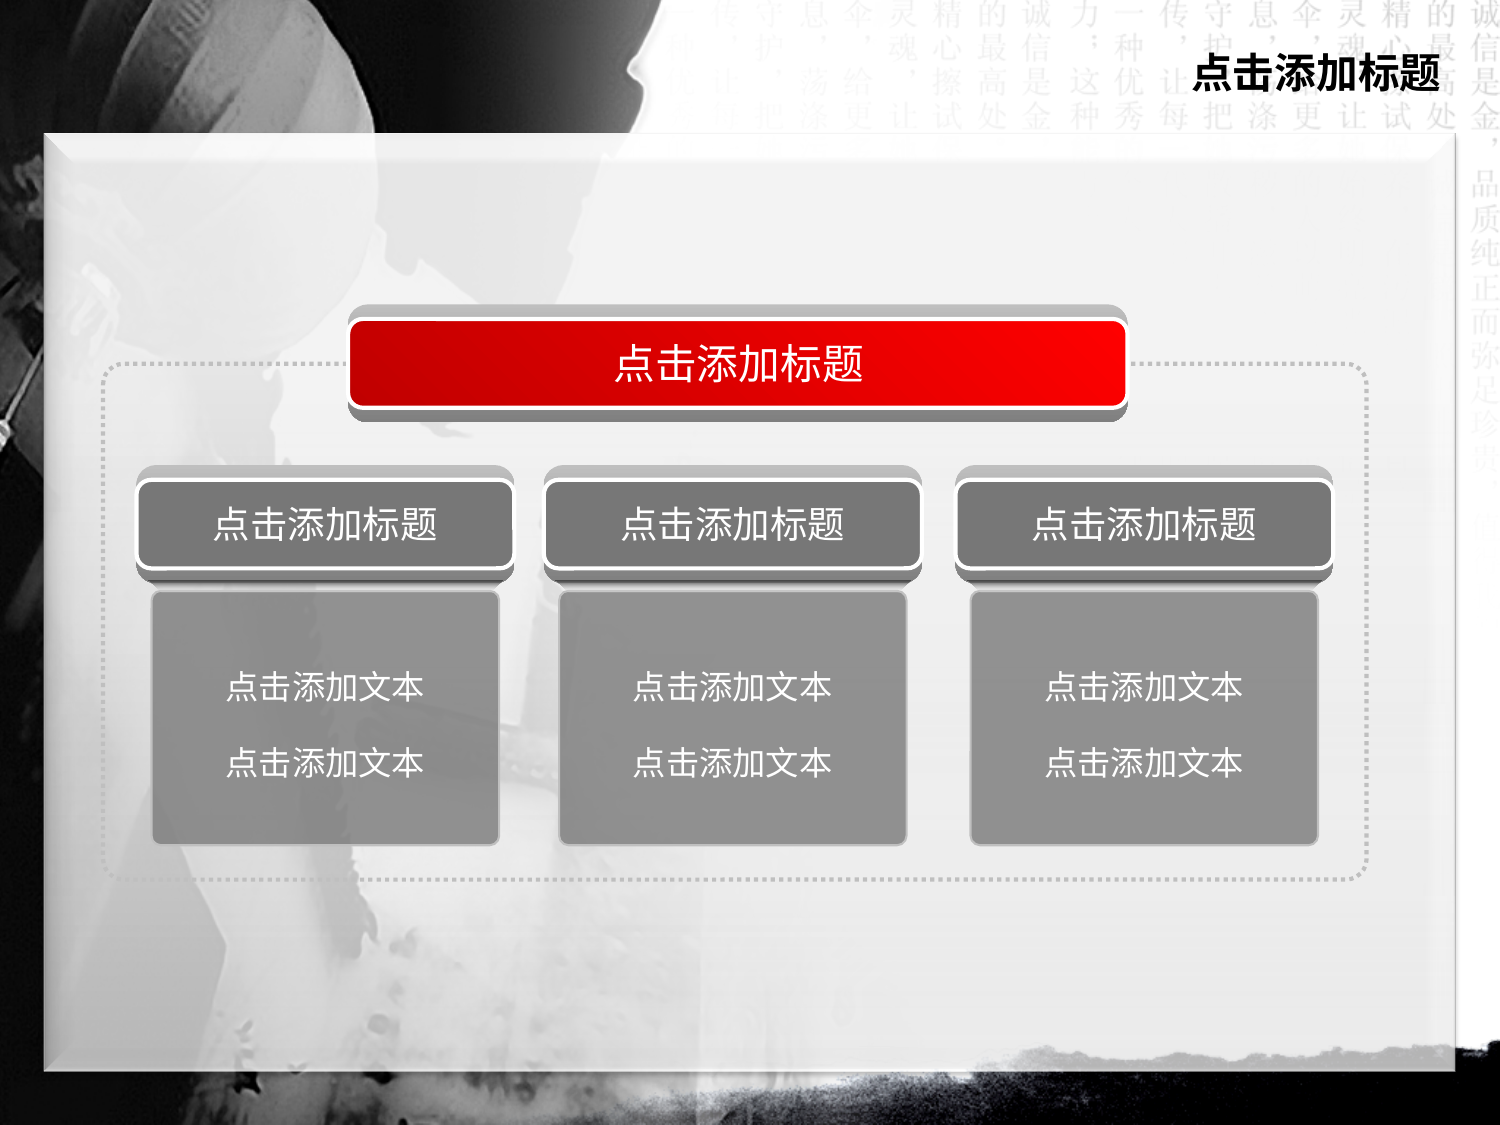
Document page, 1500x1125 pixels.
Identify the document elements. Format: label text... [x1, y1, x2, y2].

text_box 点击添加文本 [1015, 666, 1274, 707]
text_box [543, 464, 923, 593]
text_box [970, 601, 1318, 846]
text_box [347, 304, 1128, 423]
text_box 点击添加文本 [196, 666, 455, 707]
picture [0, 0, 1500, 1125]
text_box [151, 601, 500, 846]
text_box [955, 464, 1334, 593]
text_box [136, 464, 515, 593]
text_box 点击添加文本 [1015, 741, 1274, 782]
text_box 点击添加文本 [603, 741, 862, 782]
text_box 点击添加文本 [603, 666, 862, 707]
text_box [559, 601, 907, 846]
text_box [103, 363, 1367, 880]
text_box 点击添加标题 [1175, 39, 1457, 105]
text_box 点击添加文本 [196, 741, 455, 782]
